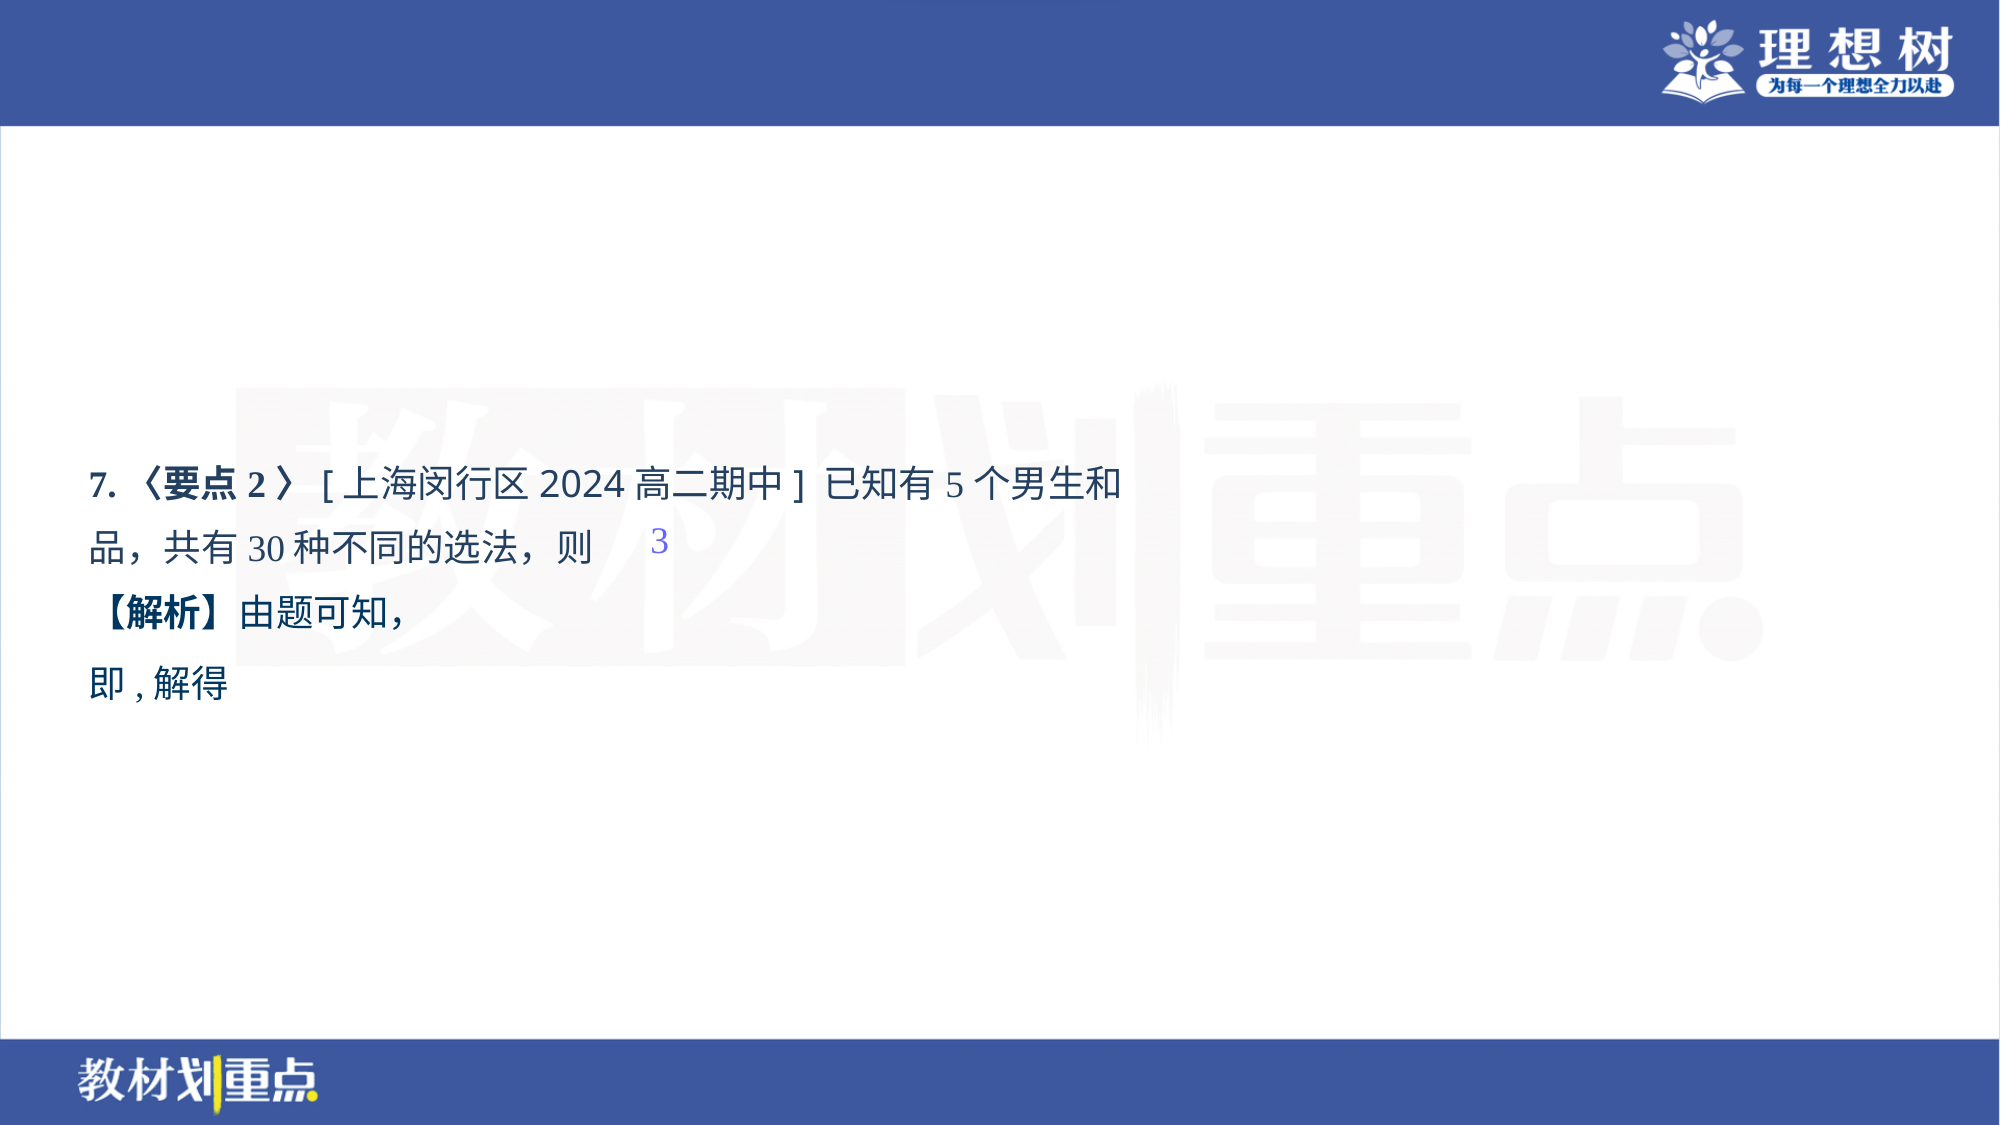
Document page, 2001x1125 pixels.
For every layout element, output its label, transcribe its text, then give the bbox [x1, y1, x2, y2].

text_box 3 [636, 496, 683, 555]
picture [0, 0, 2000, 1125]
